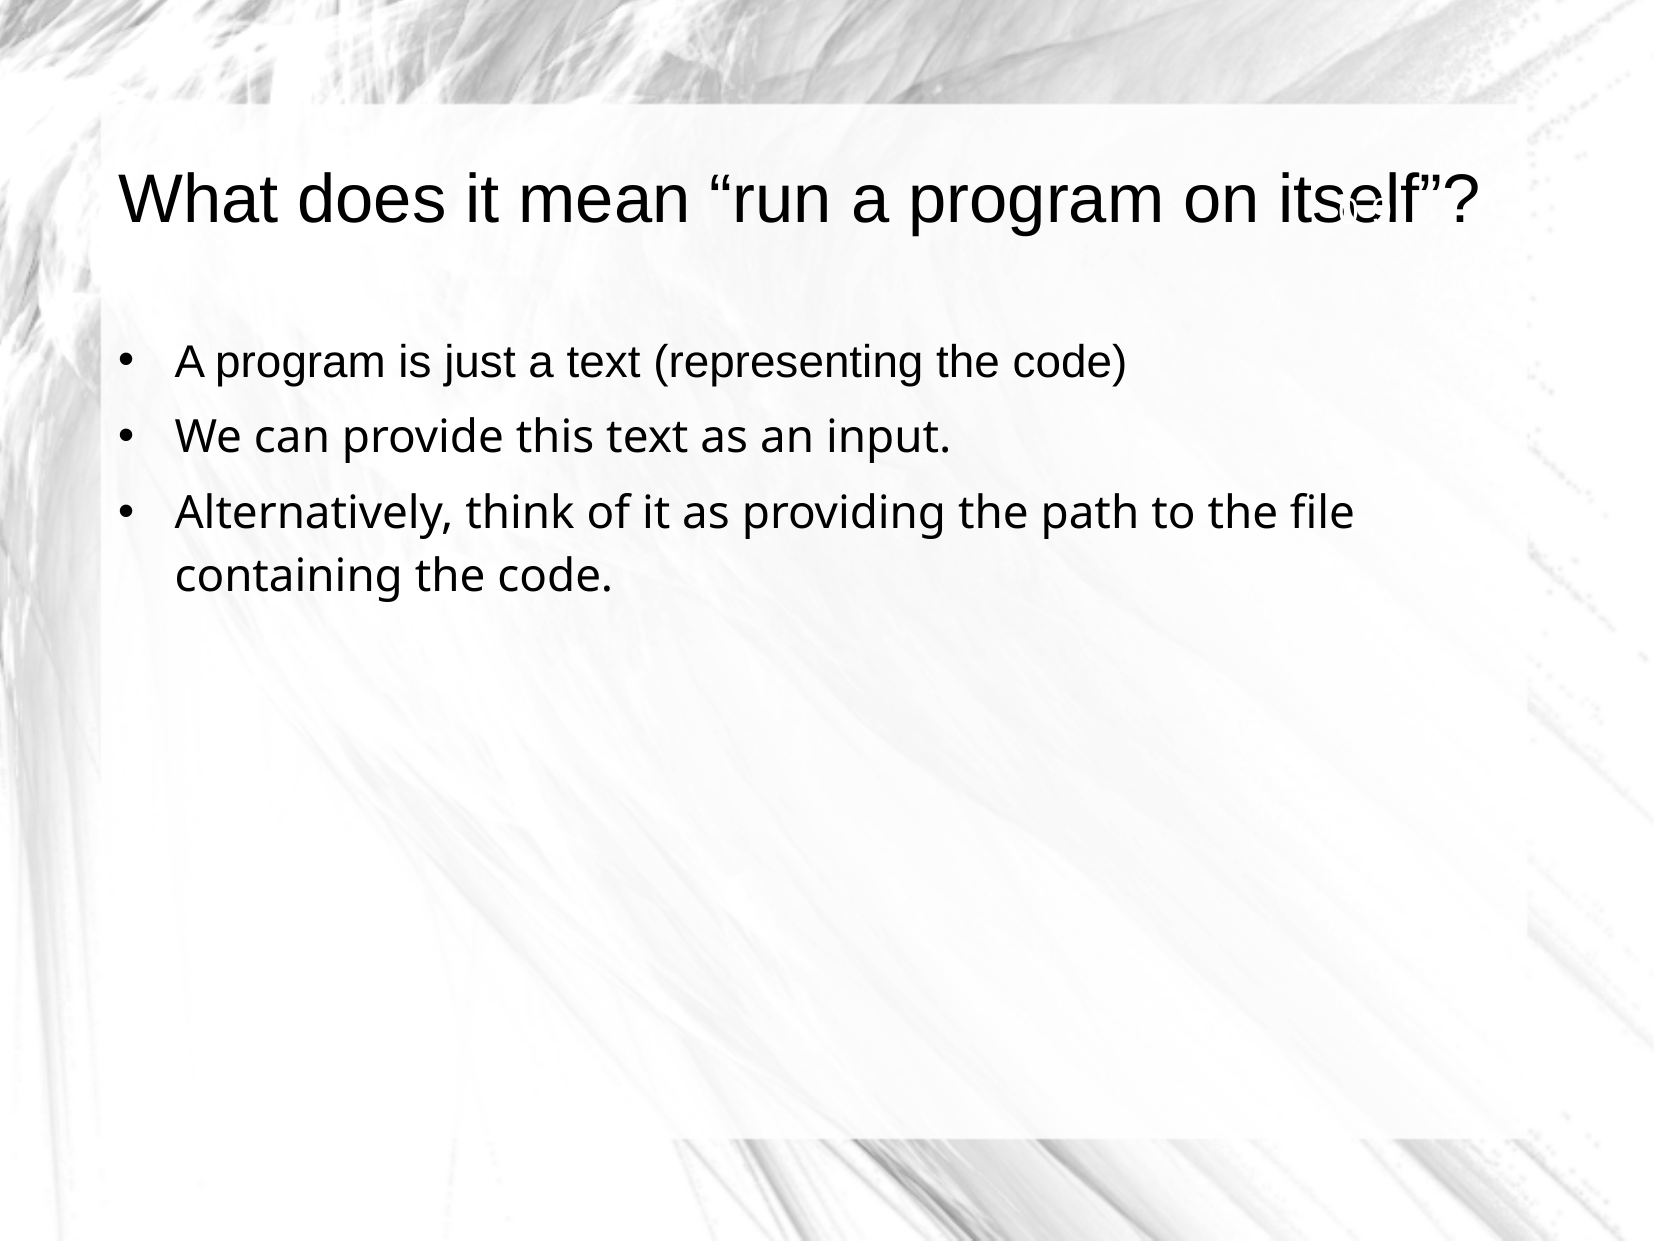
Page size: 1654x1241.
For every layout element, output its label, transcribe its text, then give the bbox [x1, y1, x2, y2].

list A program is just a text (representing the code) We can provide this text as an input. Alternatively, think of it as providing the path to the file containing the code. [118, 319, 1571, 1109]
picture [0, 0, 1654, 1241]
title What does it mean “run a program on itself”? [118, 93, 1506, 299]
text_box 0-9 [1323, 176, 1427, 252]
